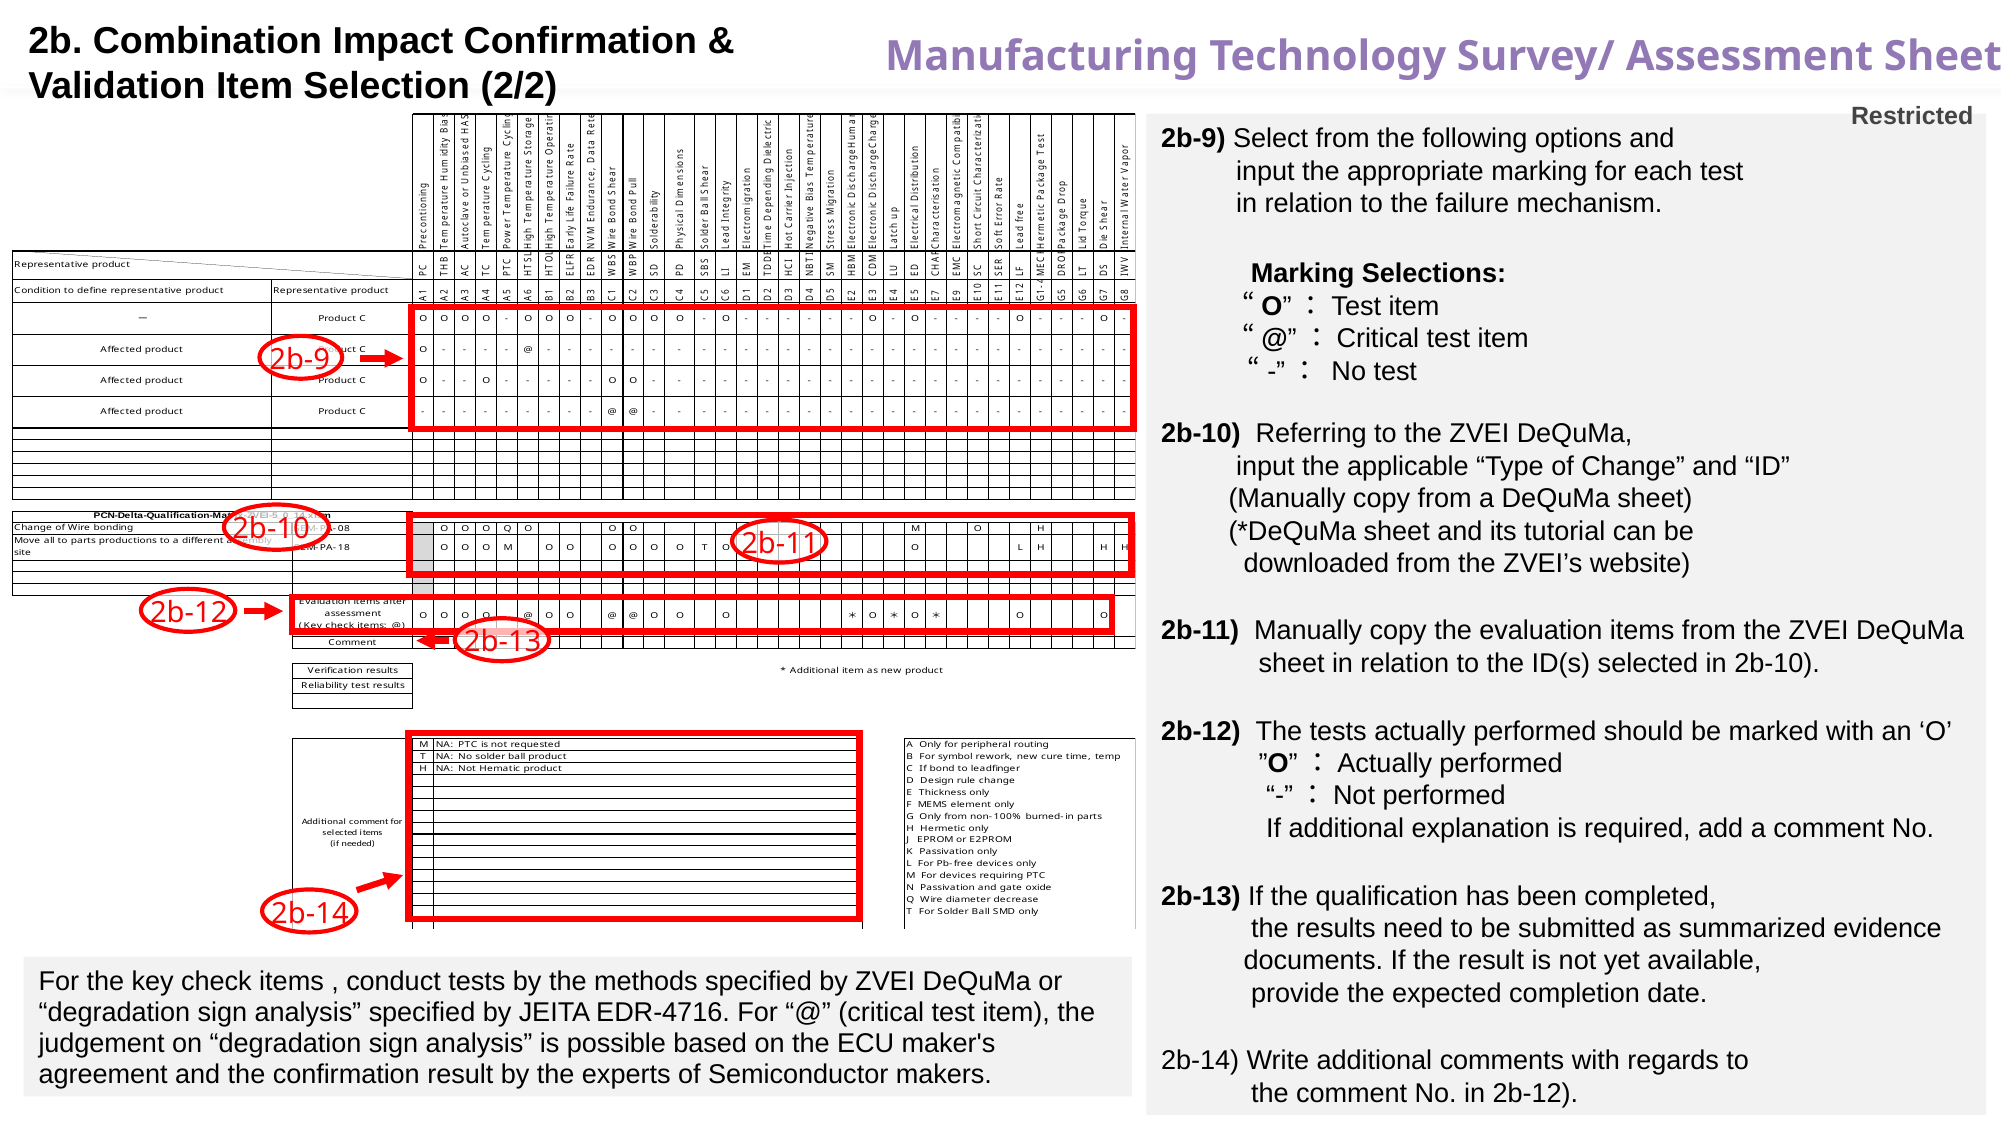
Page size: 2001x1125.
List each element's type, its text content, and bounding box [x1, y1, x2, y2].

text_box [217, 501, 392, 555]
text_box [356, 875, 404, 886]
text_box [726, 516, 883, 568]
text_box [256, 886, 413, 938]
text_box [449, 615, 606, 666]
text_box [135, 586, 292, 637]
text_box Restricted [1829, 92, 1989, 137]
picture [11, 113, 1136, 930]
text_box 2b. Combination Impact Confirmation & Validation Item Selection (2/2) [13, 8, 932, 113]
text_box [254, 332, 372, 384]
text_box 2b-9) Select from the following options and input the appropriate marking for each test in relation to the failure mechanism. Marking Selections: “O”：Test item “@”：Critical test item “-”： No test 2b-10) Referring to the ZVEI DeQuMa, input the applicable “Type of Change” and “ID” (Manually copy from a DeQuMa sheet) (*DeQuMa sheet and its tutorial can be downloaded from the ZVEI’s website) 2b-11) Manually copy the evaluation items from the ZVEI DeQuMa sheet in relation to the ID(s) selected in 2b-10). 2b-12) The tests actually performed should be marked with an ‘O’ ”O”：Actually performed “-”：Not performed If additional explanation is required, add a comment No. 2b-13) If the qualification has been completed, the results need to be submitted as summarized evidence documents. If the result is not yet available, provide the expected completion date. 2b-14) Write additional comments with regards to the comment No. in 2b-12). [1146, 113, 1987, 1115]
text_box For the key check items , conduct tests by the methods specified by ZVEI DeQuMa or “degradation sign analysis” specified by JEITA EDR-4716. For “@” (critical test item), the judgement on “degradation sign analysis” is possible based on the ECU maker's agreement and the confirmation result by the experts of Semiconductor makers. [23, 956, 1132, 1097]
